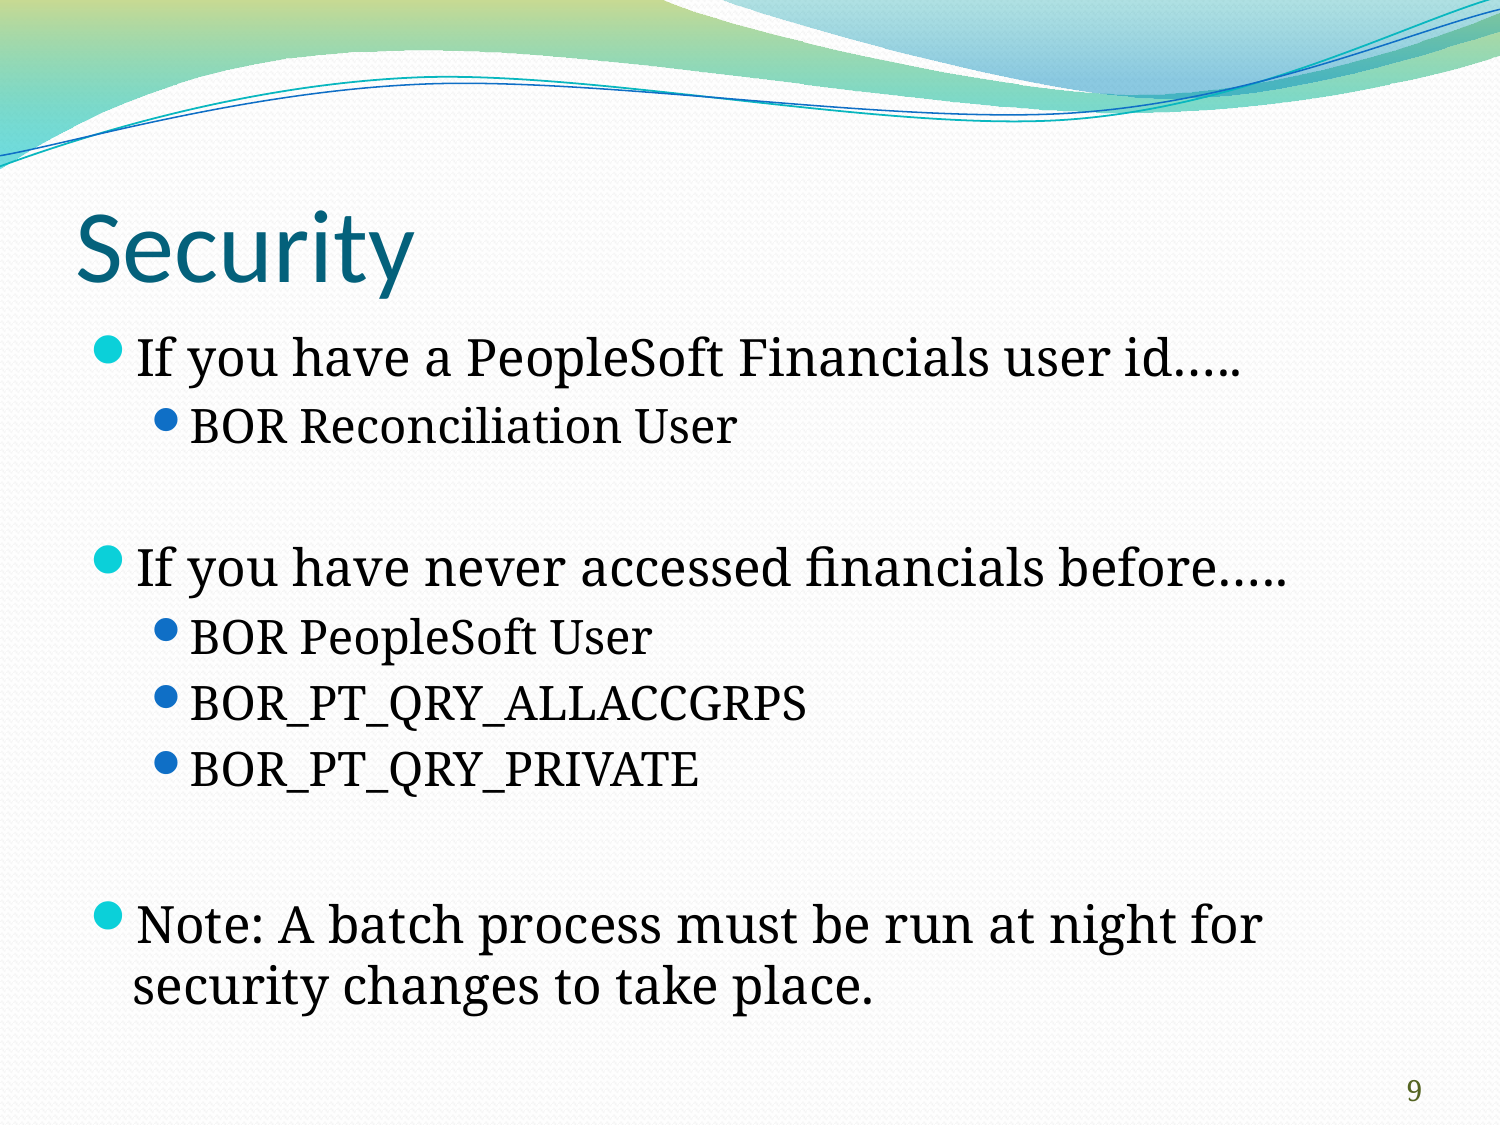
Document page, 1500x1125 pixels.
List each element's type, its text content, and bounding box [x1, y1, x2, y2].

slide_number 9 [1312, 1065, 1438, 1125]
title Security [75, 115, 1425, 303]
list If you have a PeopleSoft Financials user id….. BOR Reconciliation User If you have never accessed financials before….. BOR PeopleSoft User BOR_PT_QRY_ALLACCGRPS BOR_PT_QRY_PRIVATE Note: A batch process must be run at night for security changes to take place. [75, 317, 1425, 1025]
